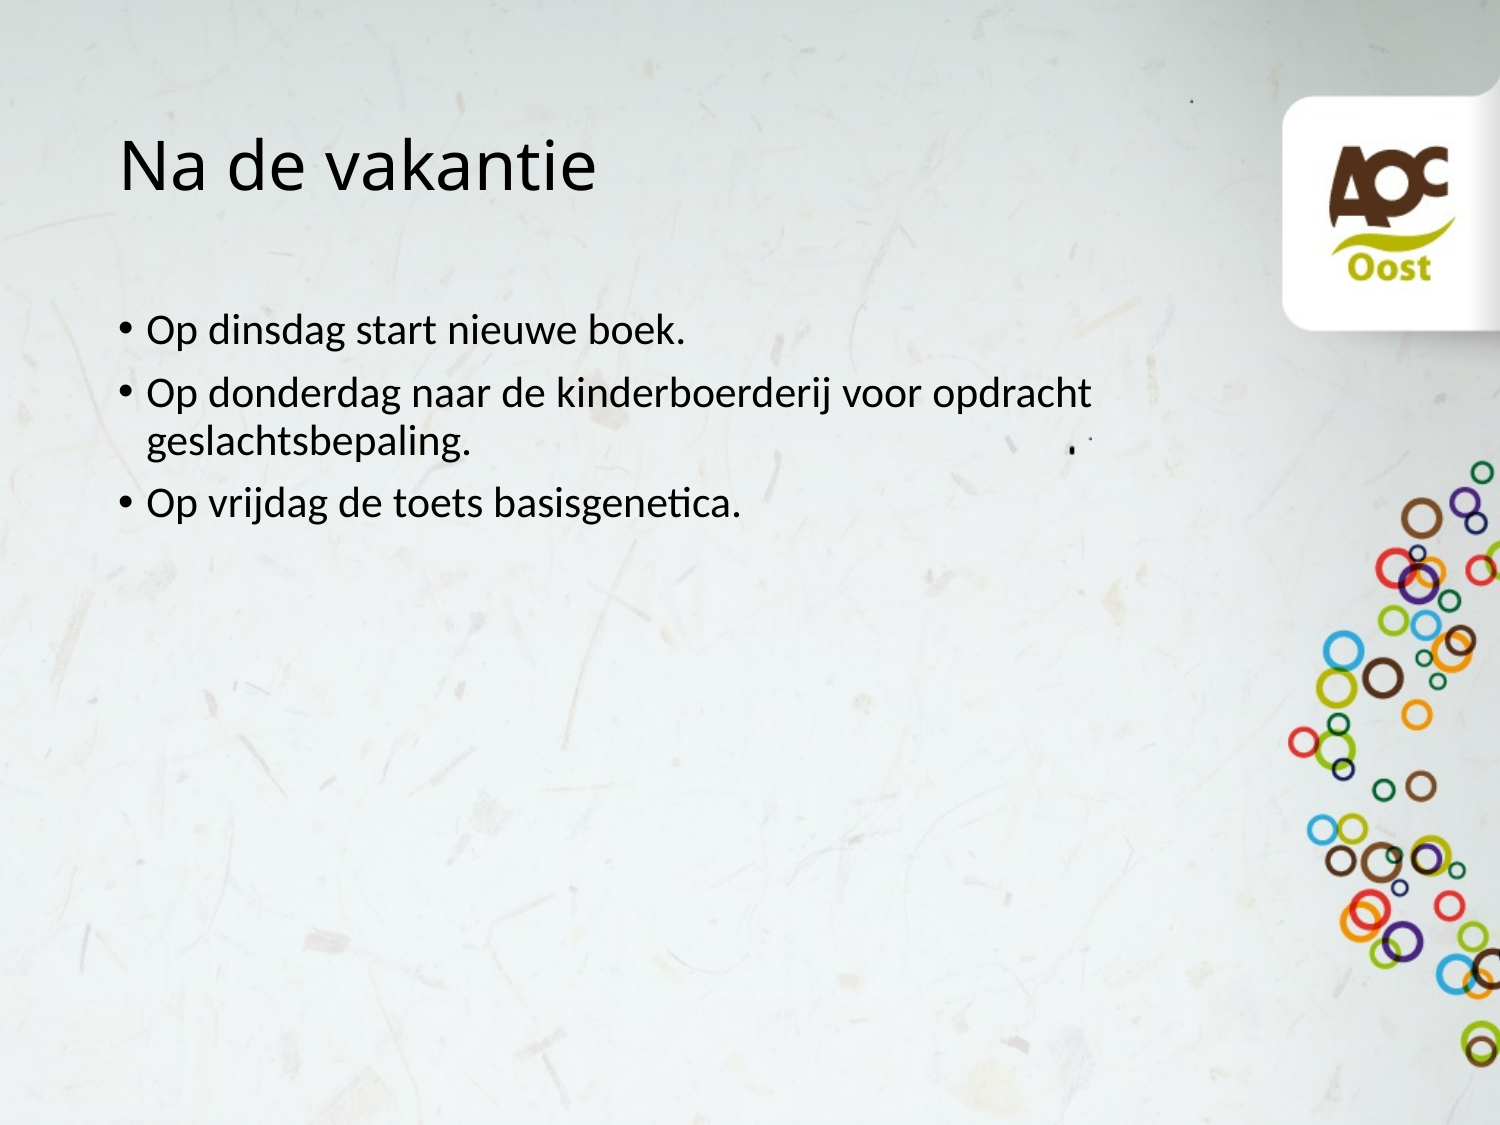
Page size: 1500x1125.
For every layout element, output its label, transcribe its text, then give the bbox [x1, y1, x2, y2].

list Op dinsdag start nieuwe boek. Op donderdag naar de kinderboerderij voor opdracht geslachtsbepaling. Op vrijdag de toets basisgenetica. [103, 299, 1397, 1014]
title Na de vakantie [103, 59, 1397, 278]
picture [0, 0, 1500, 1125]
